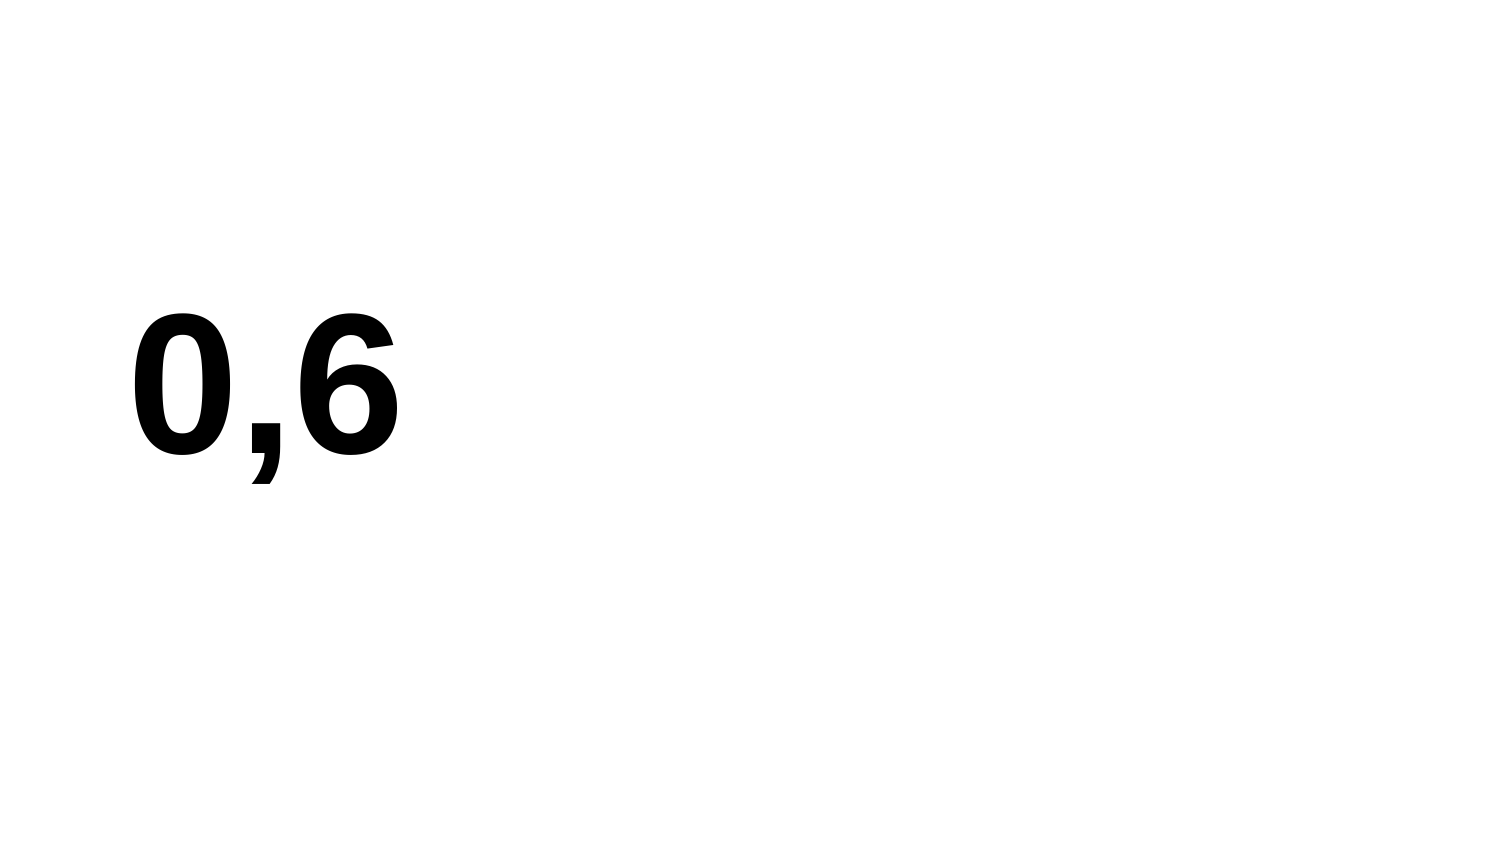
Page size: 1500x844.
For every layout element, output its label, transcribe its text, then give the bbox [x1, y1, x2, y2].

text_box 0,6 [112, 235, 1388, 509]
